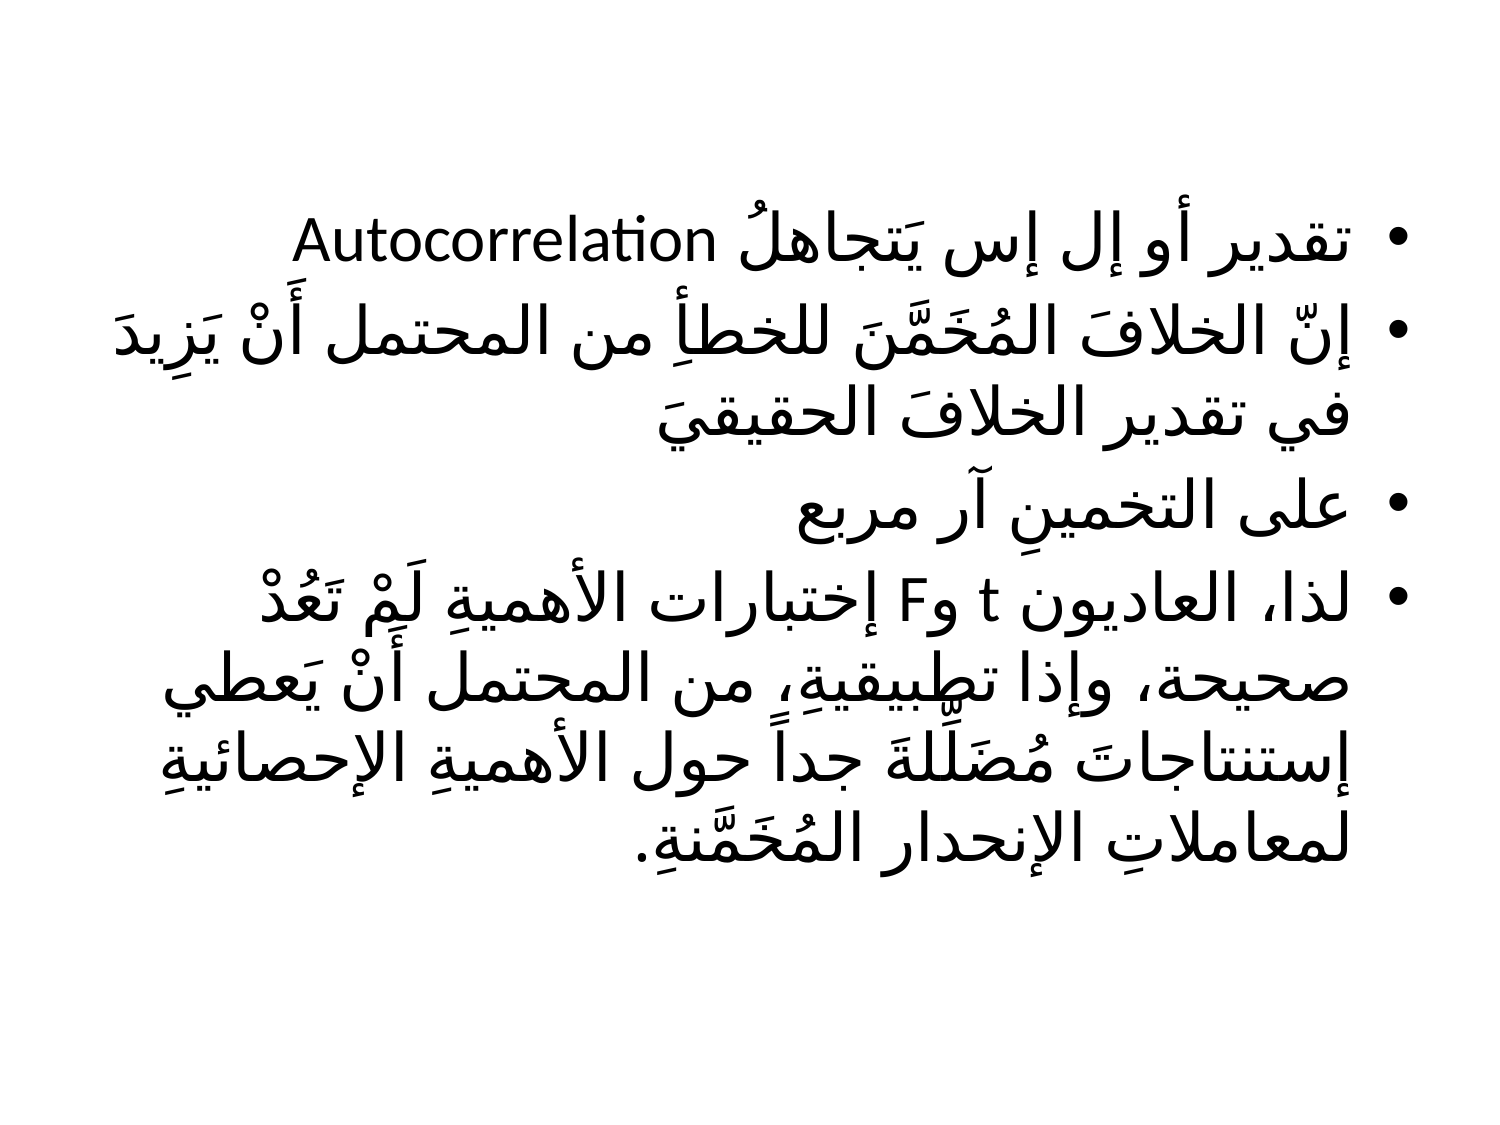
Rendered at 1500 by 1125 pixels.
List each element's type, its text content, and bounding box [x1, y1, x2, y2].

list تقدير أو إل إس يَتجاهلُ Autocorrelation إنّ الخلافَ المُخَمَّنَ للخطأِ من المحتمل أَنْ يَزِيدَ في تقدير الخلافَ الحقيقيَ على التخمينِ آر مربع لذا، العاديون t وF إختبارات الأهميةِ لَمْ تَعُدْ صحيحة، وإذا تطبيقيةِ، من المحتمل أَنْ يَعطي إستنتاجاتَ مُضَلِّلةَ جداً حول الأهميةِ الإحصائيةِ لمعاملاتِ الإنحدار المُخَمَّنةِ. [75, 187, 1425, 1005]
